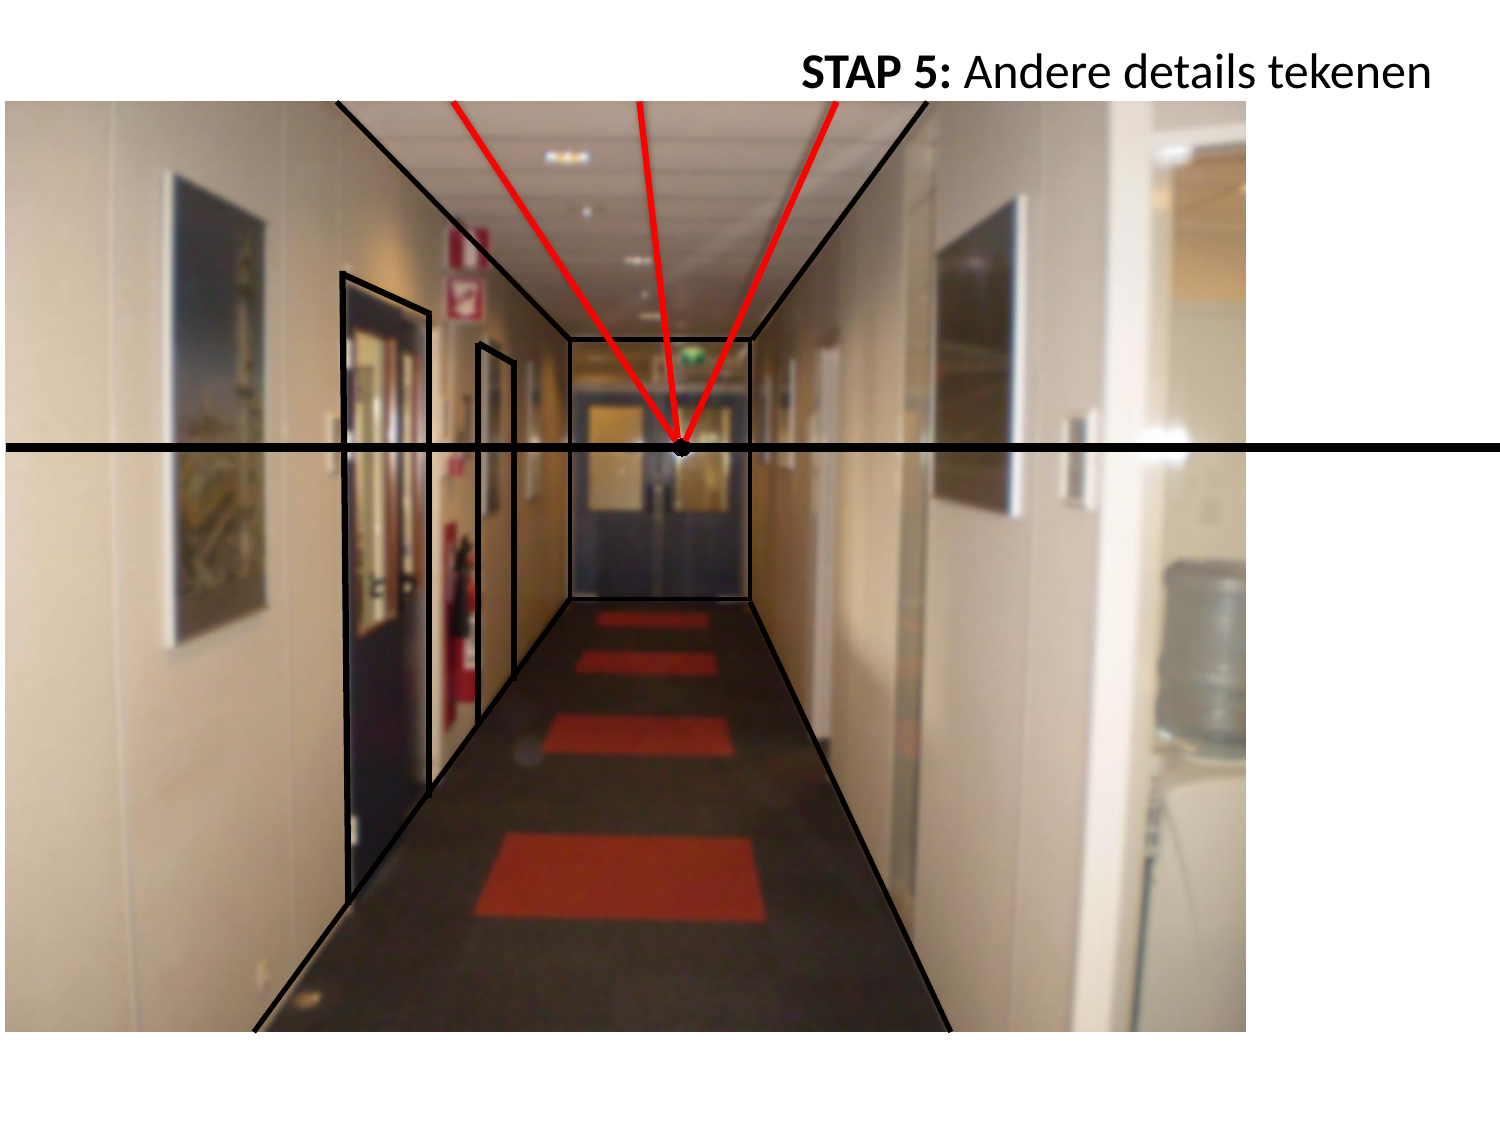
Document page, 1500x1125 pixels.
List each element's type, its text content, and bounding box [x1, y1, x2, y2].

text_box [336, 101, 451, 340]
picture [479, 448, 513, 599]
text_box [837, 101, 928, 340]
picture [430, 340, 477, 447]
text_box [342, 322, 349, 906]
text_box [452, 101, 638, 442]
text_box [749, 601, 951, 1033]
picture [479, 442, 513, 447]
picture [349, 340, 428, 447]
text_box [685, 101, 837, 442]
picture [349, 448, 428, 599]
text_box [253, 599, 570, 1033]
picture [515, 101, 1246, 447]
picture [4, 101, 342, 1033]
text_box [342, 273, 432, 315]
picture [430, 448, 477, 599]
text_box STAP 5: Andere details tekenen [761, 30, 1472, 106]
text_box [639, 101, 678, 439]
picture [515, 448, 1246, 1033]
